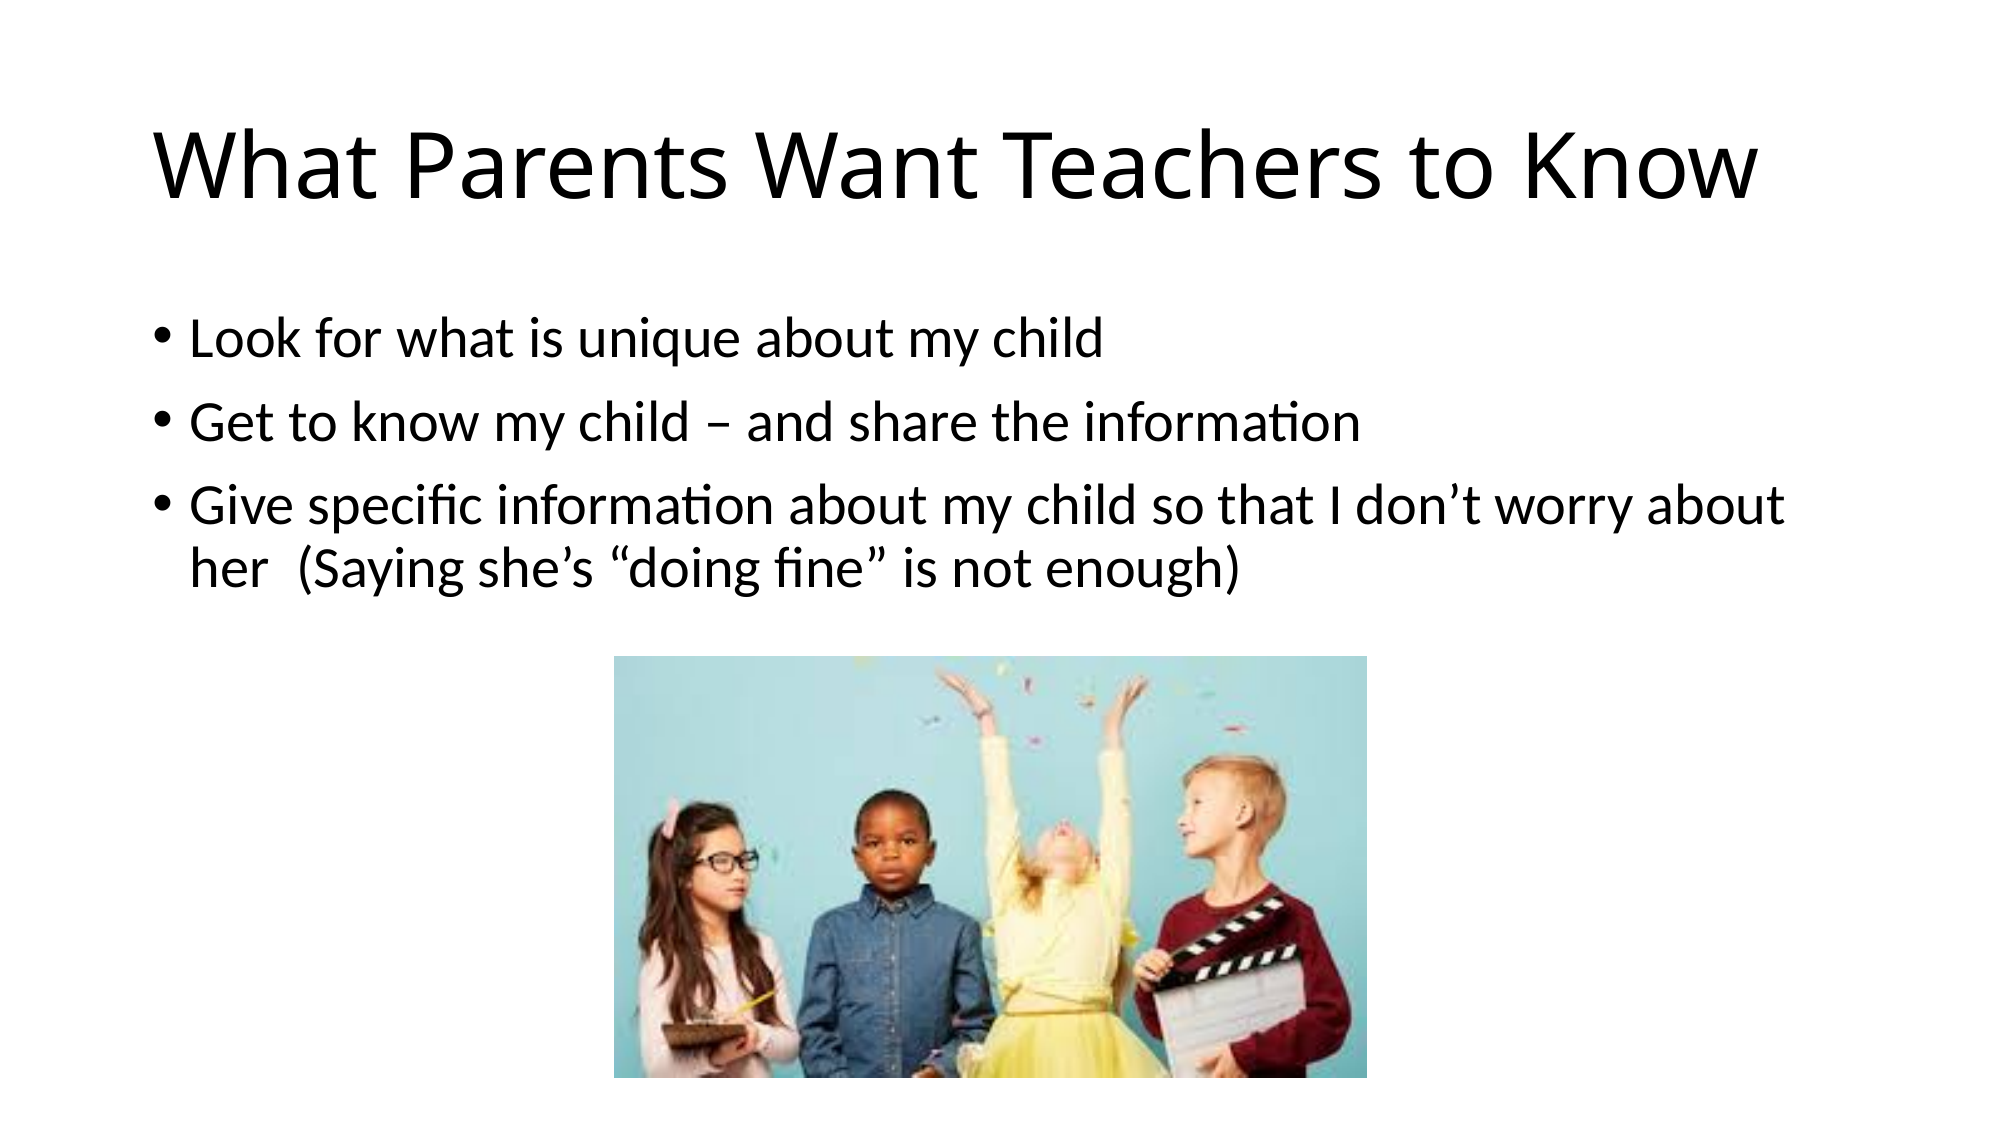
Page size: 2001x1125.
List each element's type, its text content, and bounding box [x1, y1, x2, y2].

title What Parents Want Teachers to Know [137, 59, 1863, 278]
list Look for what is unique about my child Get to know my child – and share the information Give specific information about my child so that I don’t worry about her (Saying she’s “doing fine” is not enough) [137, 299, 1863, 1014]
picture [614, 656, 1367, 1078]
